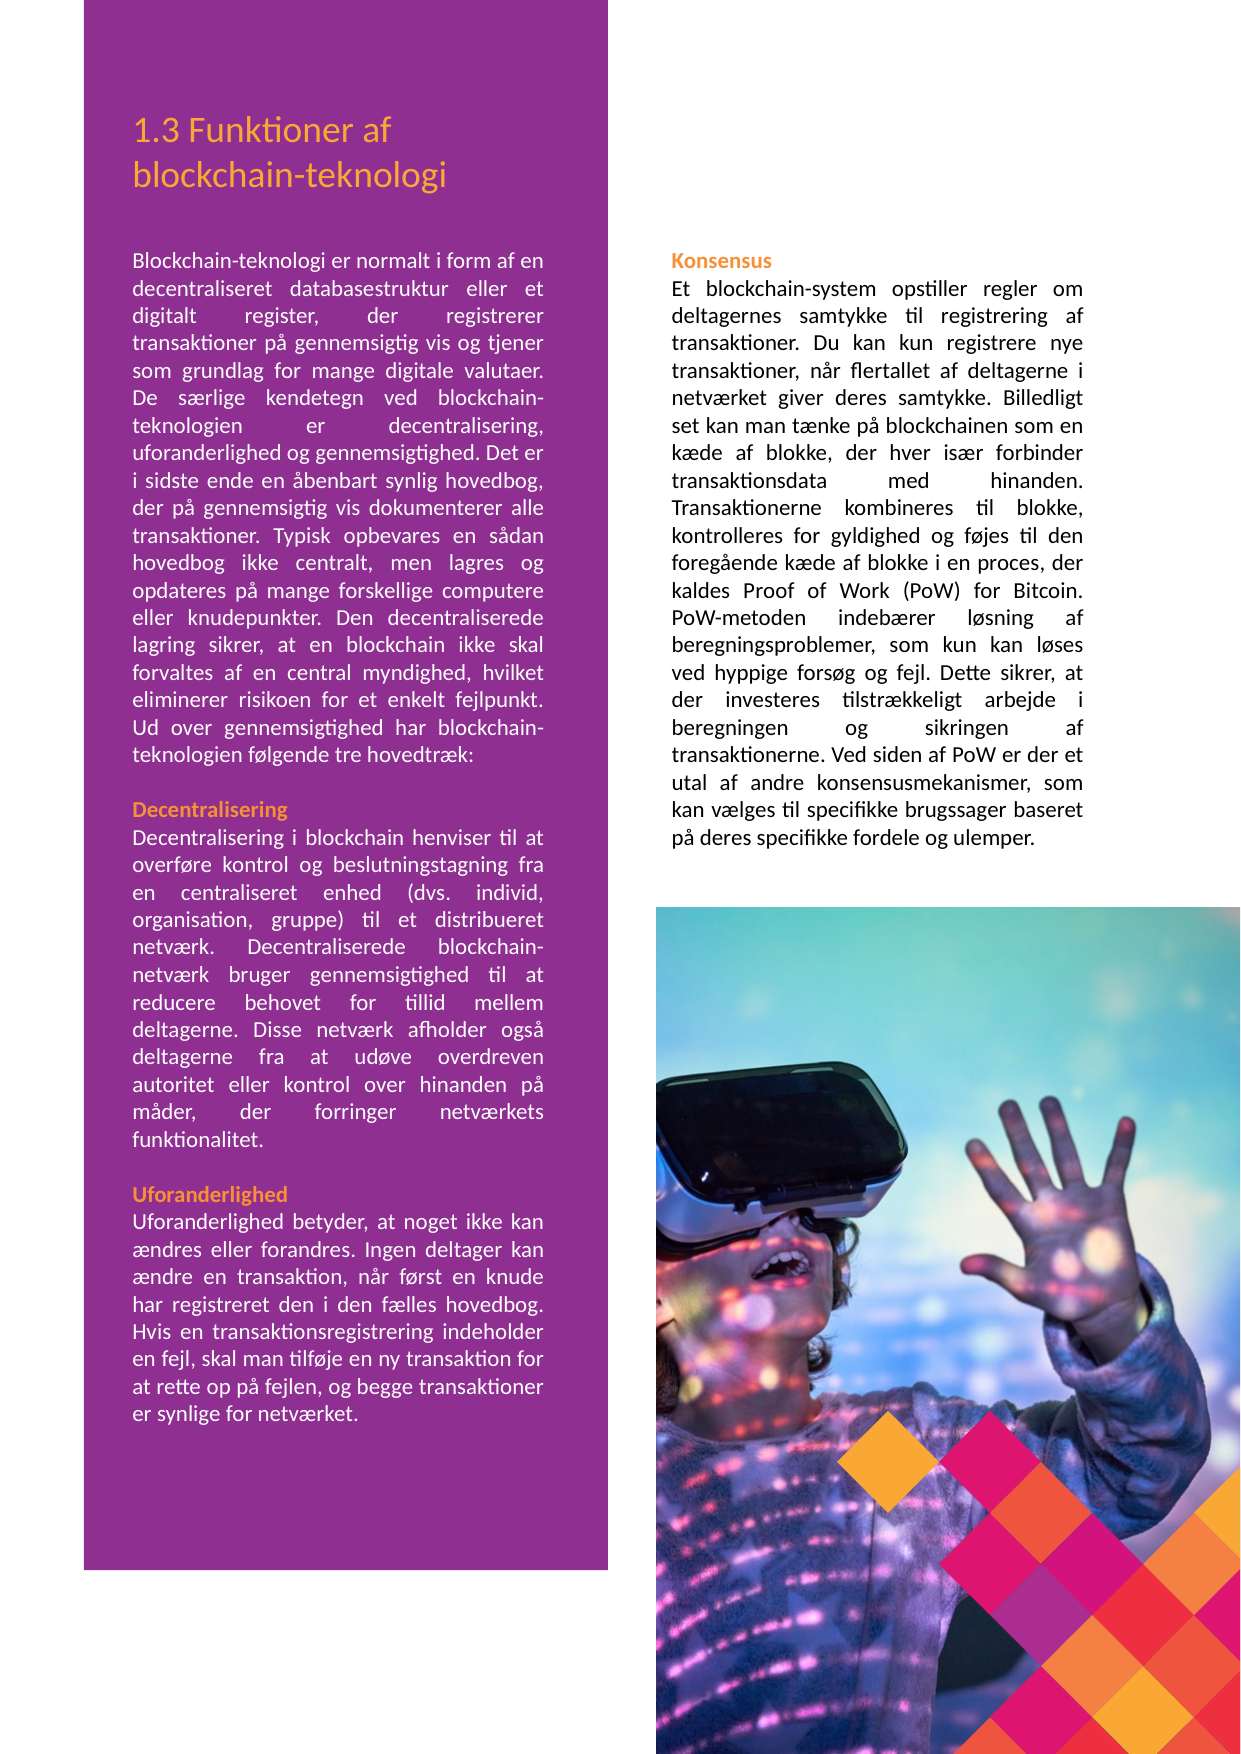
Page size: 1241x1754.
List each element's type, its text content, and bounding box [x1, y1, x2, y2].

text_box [851, 1410, 1241, 1754]
list Blockchain-teknologi er normalt i form af en decentraliseret databasestruktur eller et digitalt register, der registrerer transaktioner på gennemsigtig vis og tjener som grundlag for mange digitale valutaer. De særlige kendetegn ved blockchain-teknologien er decentralisering, uforanderlighed og gennemsigtighed. Det er i sidste ende en åbenbart synlig hovedbog, der på gennemsigtig vis dokumenterer alle transaktioner. Typisk opbevares en sådan hovedbog ikke centralt, men lagres og opdateres på mange forskellige computere eller knudepunkter. Den decentraliserede lagring sikrer, at en blockchain ikke skal forvaltes af en central myndighed, hvilket eliminerer risikoen for et enkelt fejlpunkt. Ud over gennemsigtighed har blockchain-teknologien følgende tre hovedtræk: Decentralisering Decentralisering i blockchain henviser til at overføre kontrol og beslutningstagning fra en centraliseret enhed (dvs. individ, organisation, gruppe) til et distribueret netværk. Decentraliserede blockchain-netværk bruger gennemsigtighed til at reducere behovet for tillid mellem deltagerne. Disse netværk afholder også deltagerne fra at udøve overdreven autoritet eller kontrol over hinanden på måder, der forringer netværkets funktionalitet. Uforanderlighed Uforanderlighed betyder, at noget ikke kan ændres eller forandres. Ingen deltager kan ændre en transaktion, når først en knude har registreret den i den fælles hovedbog. Hvis en transaktionsregistrering indeholder en fejl, skal man tilføje en ny transaktion for at rette op på fejlen, og begge transaktioner er synlige for netværket. [117, 238, 560, 1503]
picture [656, 907, 1241, 1754]
text_box Konsensus Et blockchain-system opstiller regler om deltagernes samtykke til registrering af transaktioner. Du kan kun registrere nye transaktioner, når flertallet af deltagerne i netværket giver deres samtykke. Billedligt set kan man tænke på blockchainen som en kæde af blokke, der hver især forbinder transaktionsdata med hinanden. Transaktionerne kombineres til blokke, kontrolleres for gyldighed og føjes til den foregående kæde af blokke i en proces, der kaldes Proof of Work (PoW) for Bitcoin. PoW-metoden indebærer løsning af beregningsproblemer, som kun kan løses ved hyppige forsøg og fejl. Dette sikrer, at der investeres tilstrækkeligt arbejde i beregningen og sikringen af transaktionerne. Ved siden af PoW er der et utal af andre konsensusmekanismer, som kan vælges til specifikke brugssager baseret på deres specifikke fordele og ulemper. [656, 238, 1099, 877]
list 1.3 Funktioner af blockchain-teknologi [117, 97, 588, 242]
